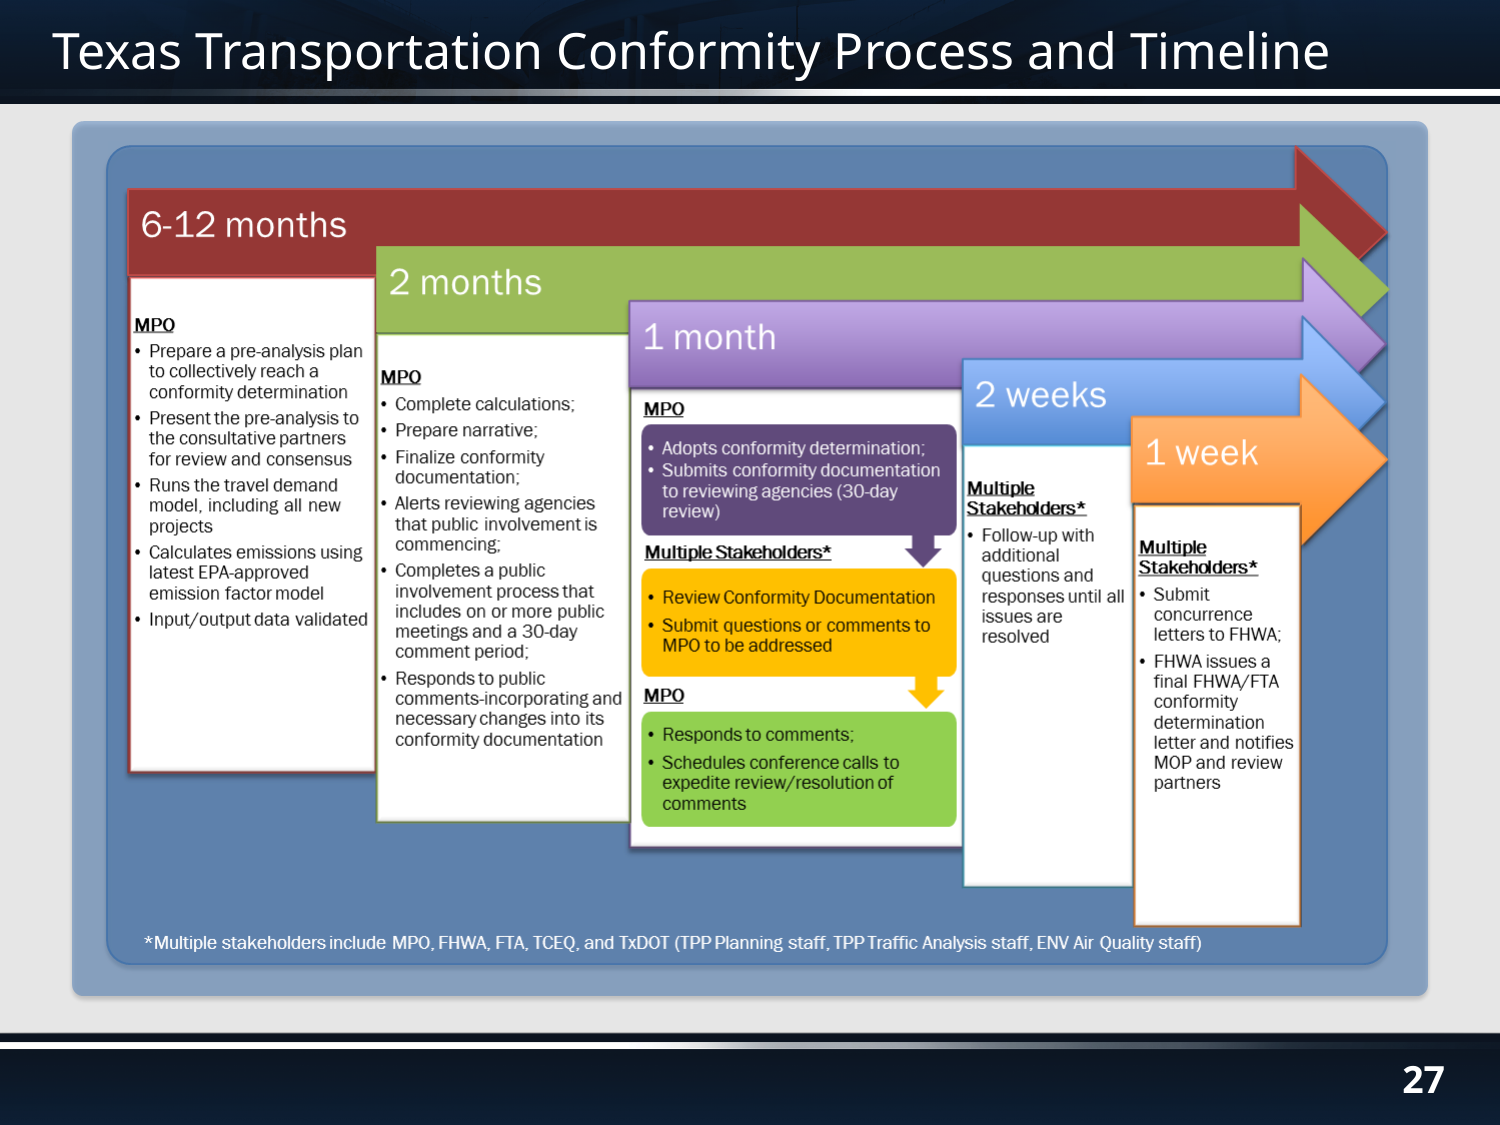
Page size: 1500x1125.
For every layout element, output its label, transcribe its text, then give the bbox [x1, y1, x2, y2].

title Texas Transportation Conformity Process and Timeline [52, 12, 1450, 100]
picture [65, 118, 1435, 1008]
picture [0, 1032, 1500, 1125]
picture [0, 0, 1500, 104]
